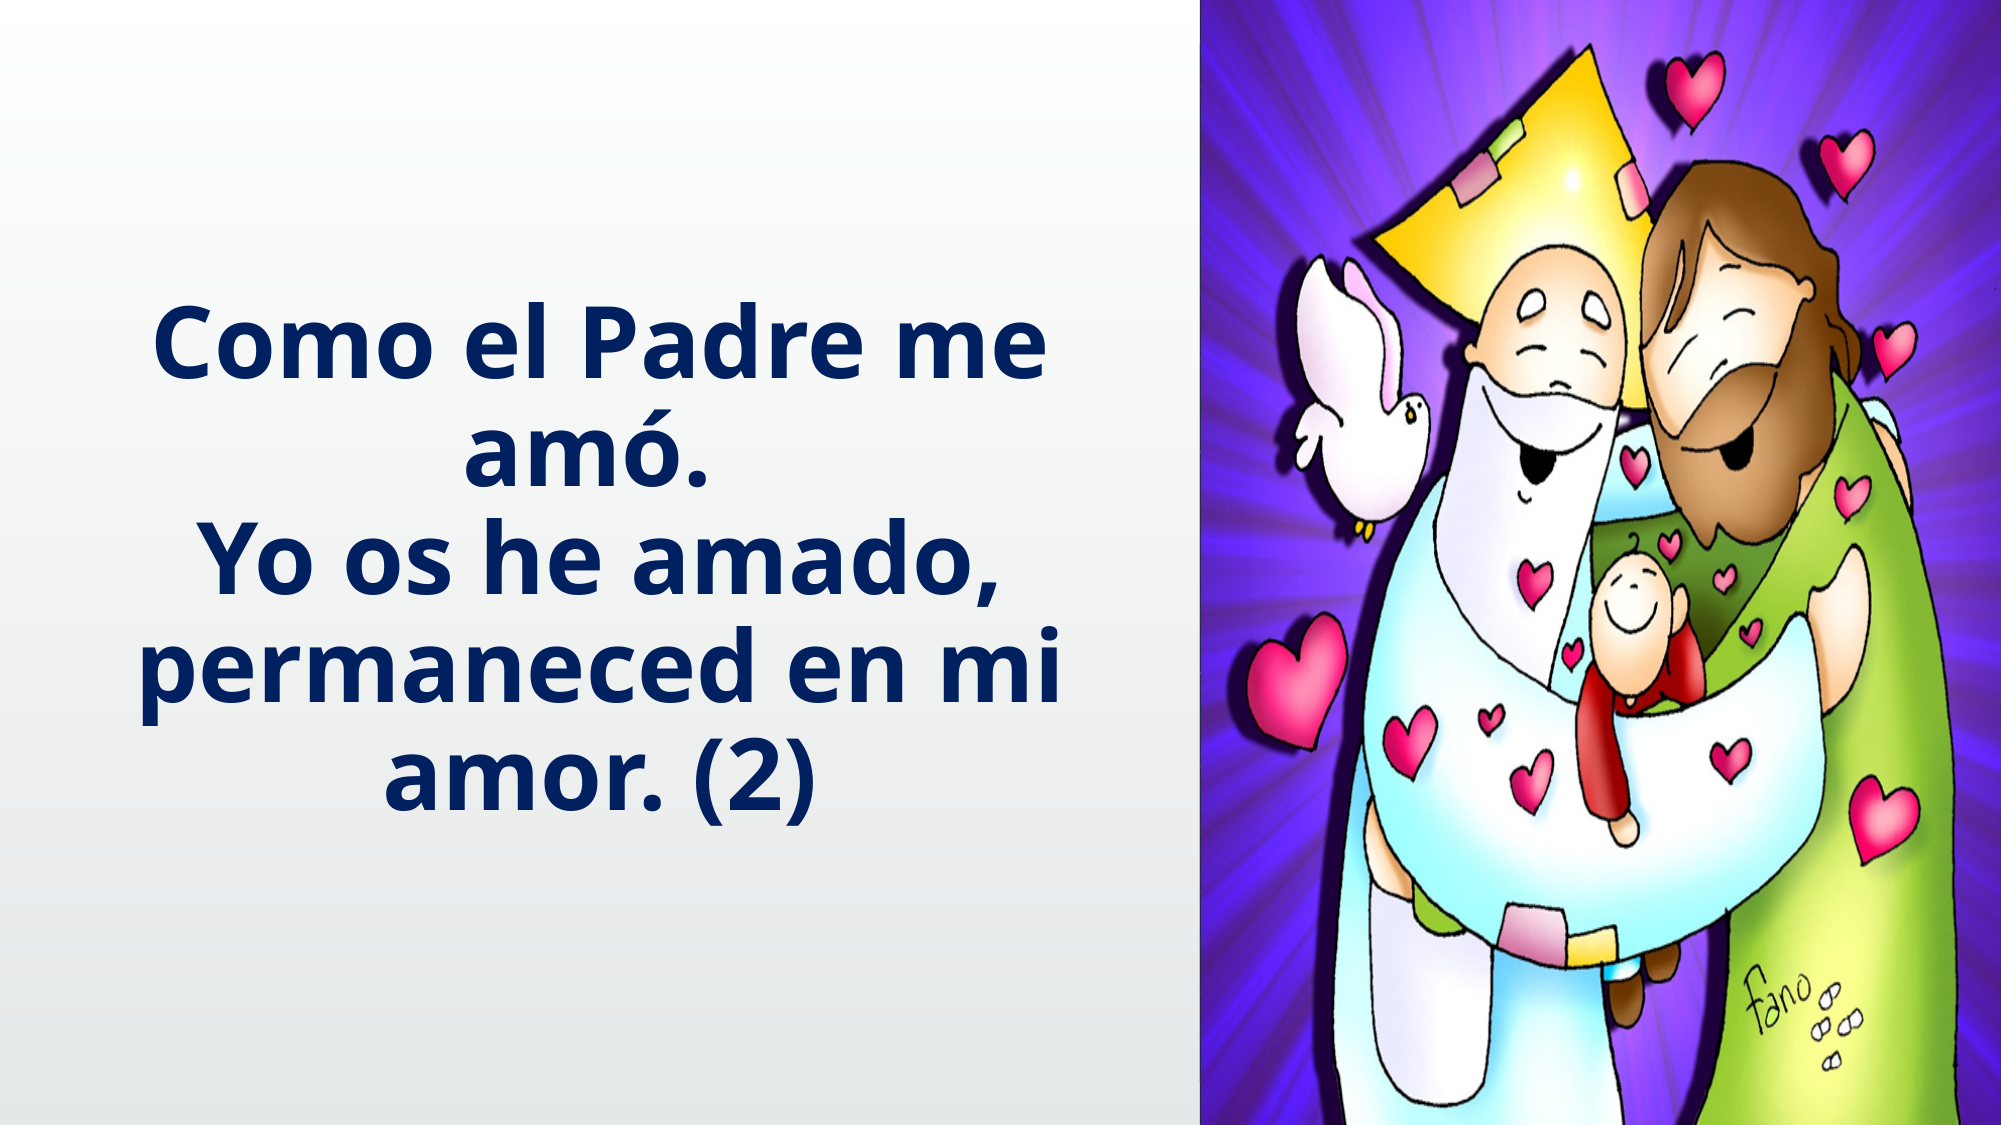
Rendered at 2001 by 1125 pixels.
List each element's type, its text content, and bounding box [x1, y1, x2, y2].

picture [1200, 0, 2001, 1125]
title Como el Padre me amó. Yo os he amado, permaneced en mi amor. (2) [0, 0, 1200, 1125]
